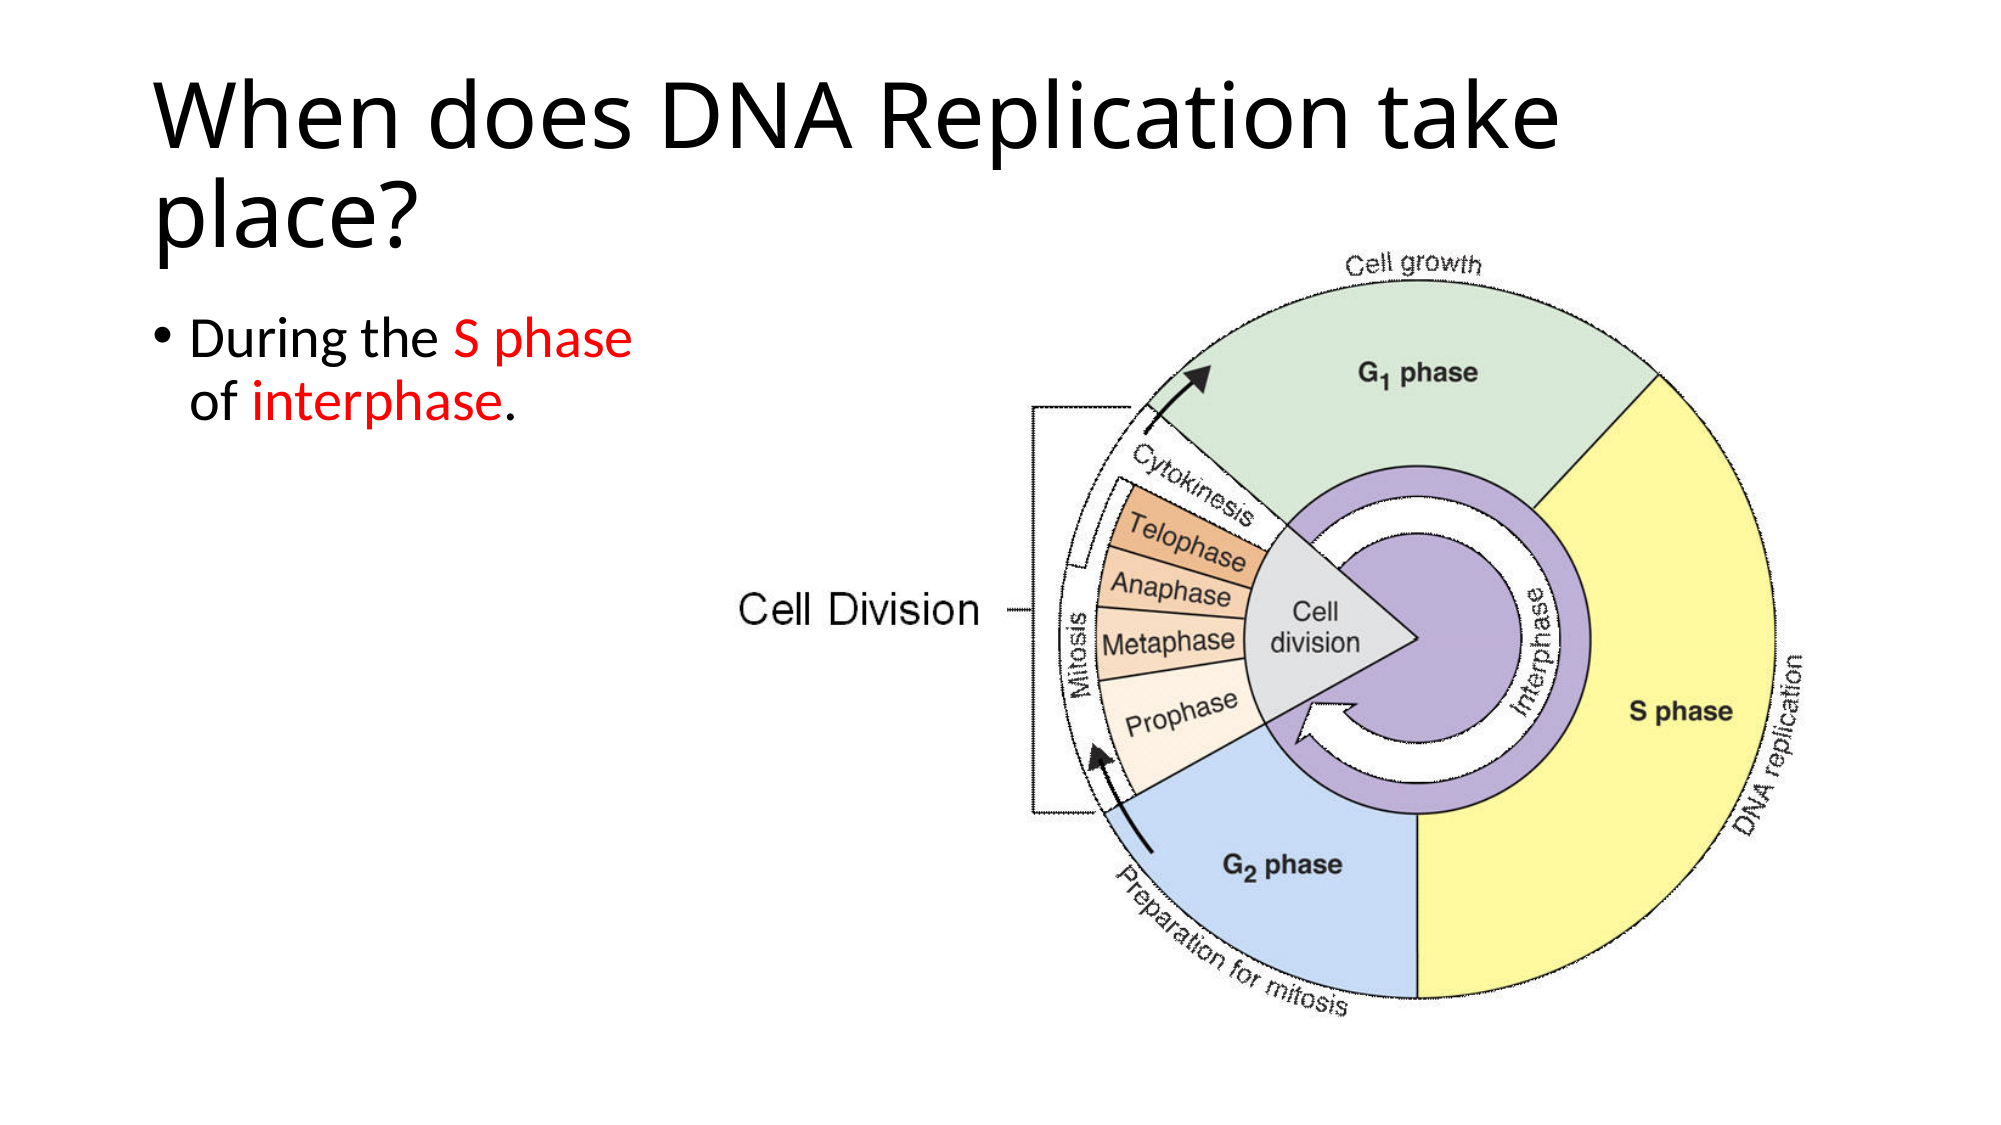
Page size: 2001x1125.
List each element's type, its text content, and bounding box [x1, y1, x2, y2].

picture [696, 249, 1806, 1029]
title When does DNA Replication take place? [137, 59, 1863, 278]
list During the S phase of interphase. [137, 299, 654, 491]
